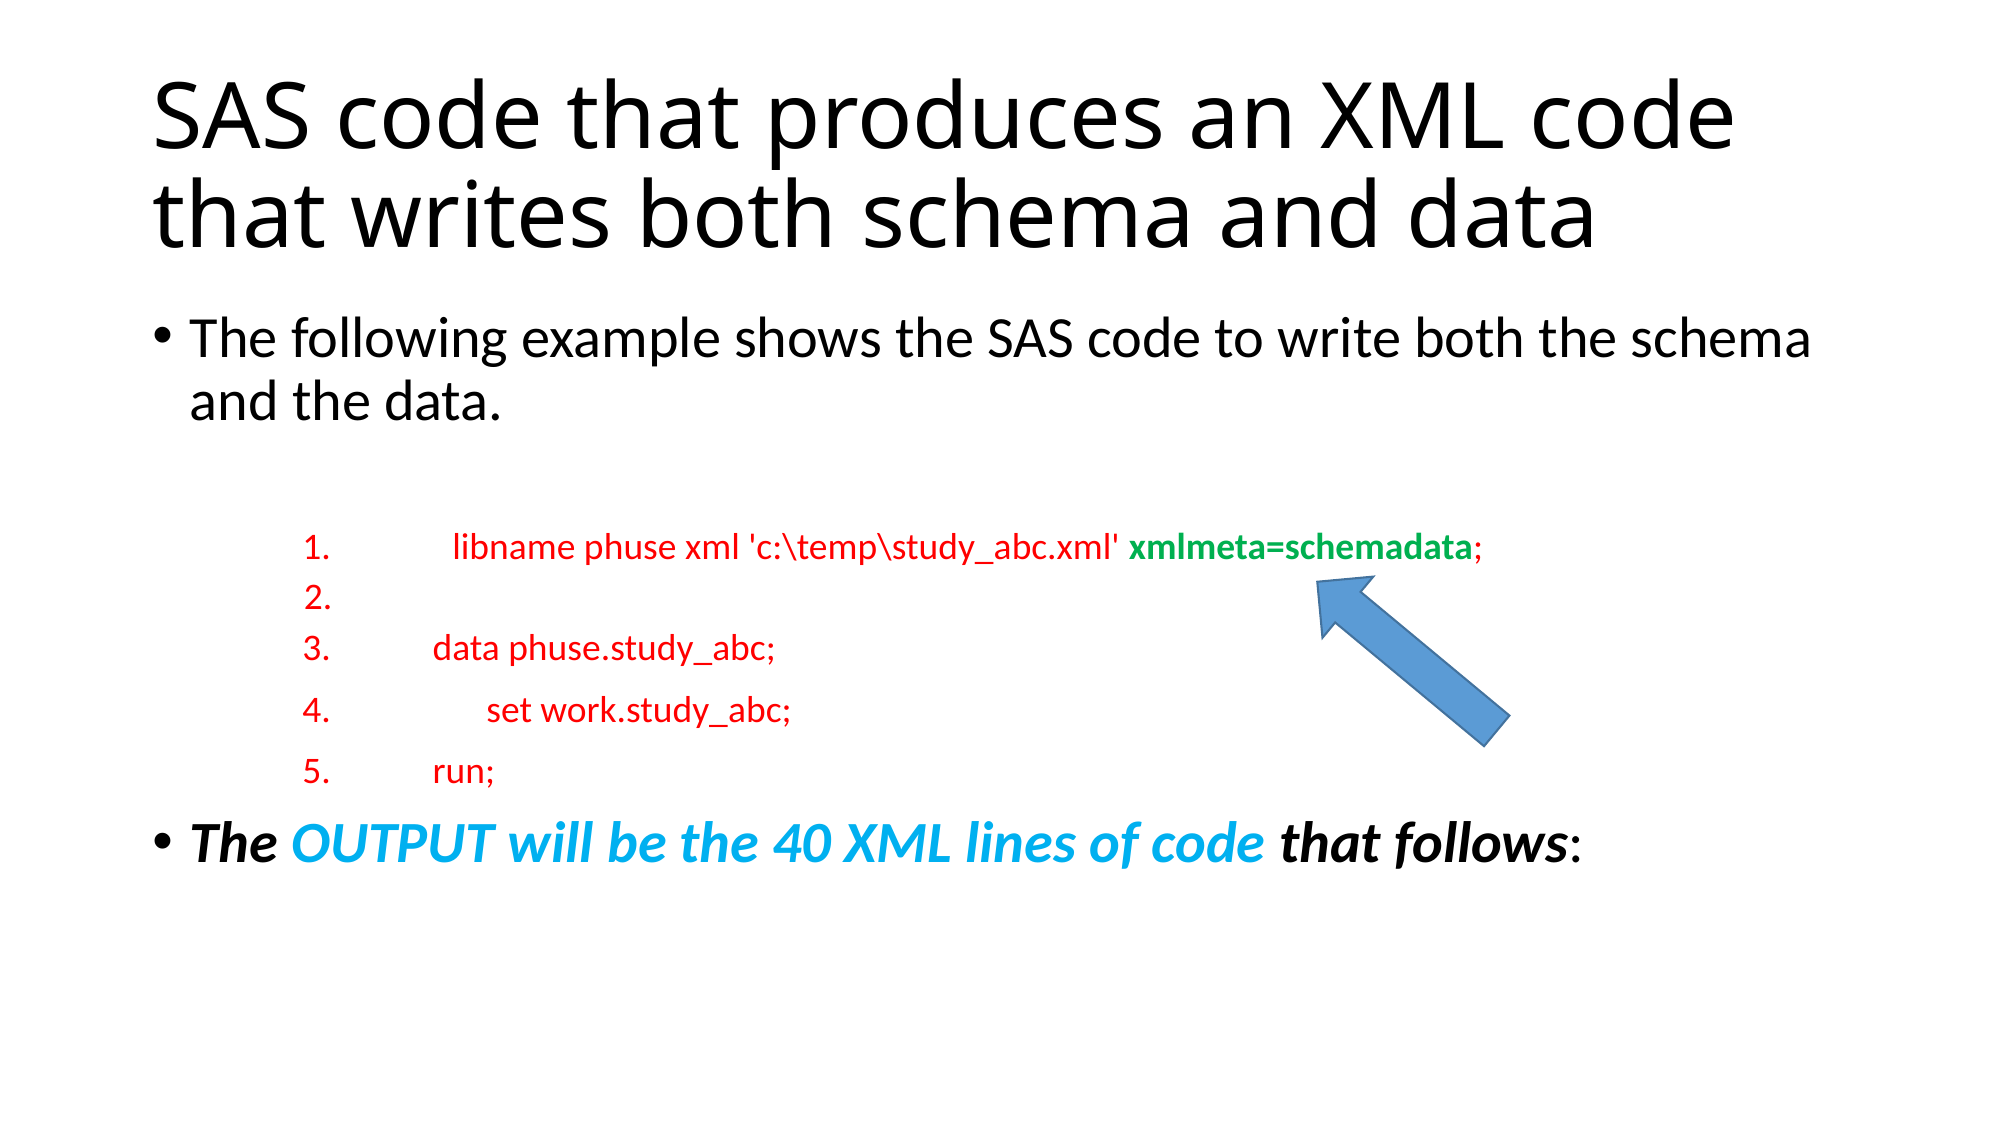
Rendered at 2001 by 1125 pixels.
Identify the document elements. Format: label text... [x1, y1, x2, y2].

title SAS code that produces an XML code that writes both schema and data [137, 59, 1863, 278]
list The following example shows the SAS code to write both the schema and the data. 1. libname phuse xml 'c:\temp\study_abc.xml' xmlmeta=schemadata; 2. 3. data phuse.study_abc; 4. set work.study_abc; 5. run; The OUTPUT will be the 40 XML lines of code that follows: [137, 299, 1863, 1014]
text_box [1316, 575, 1511, 748]
